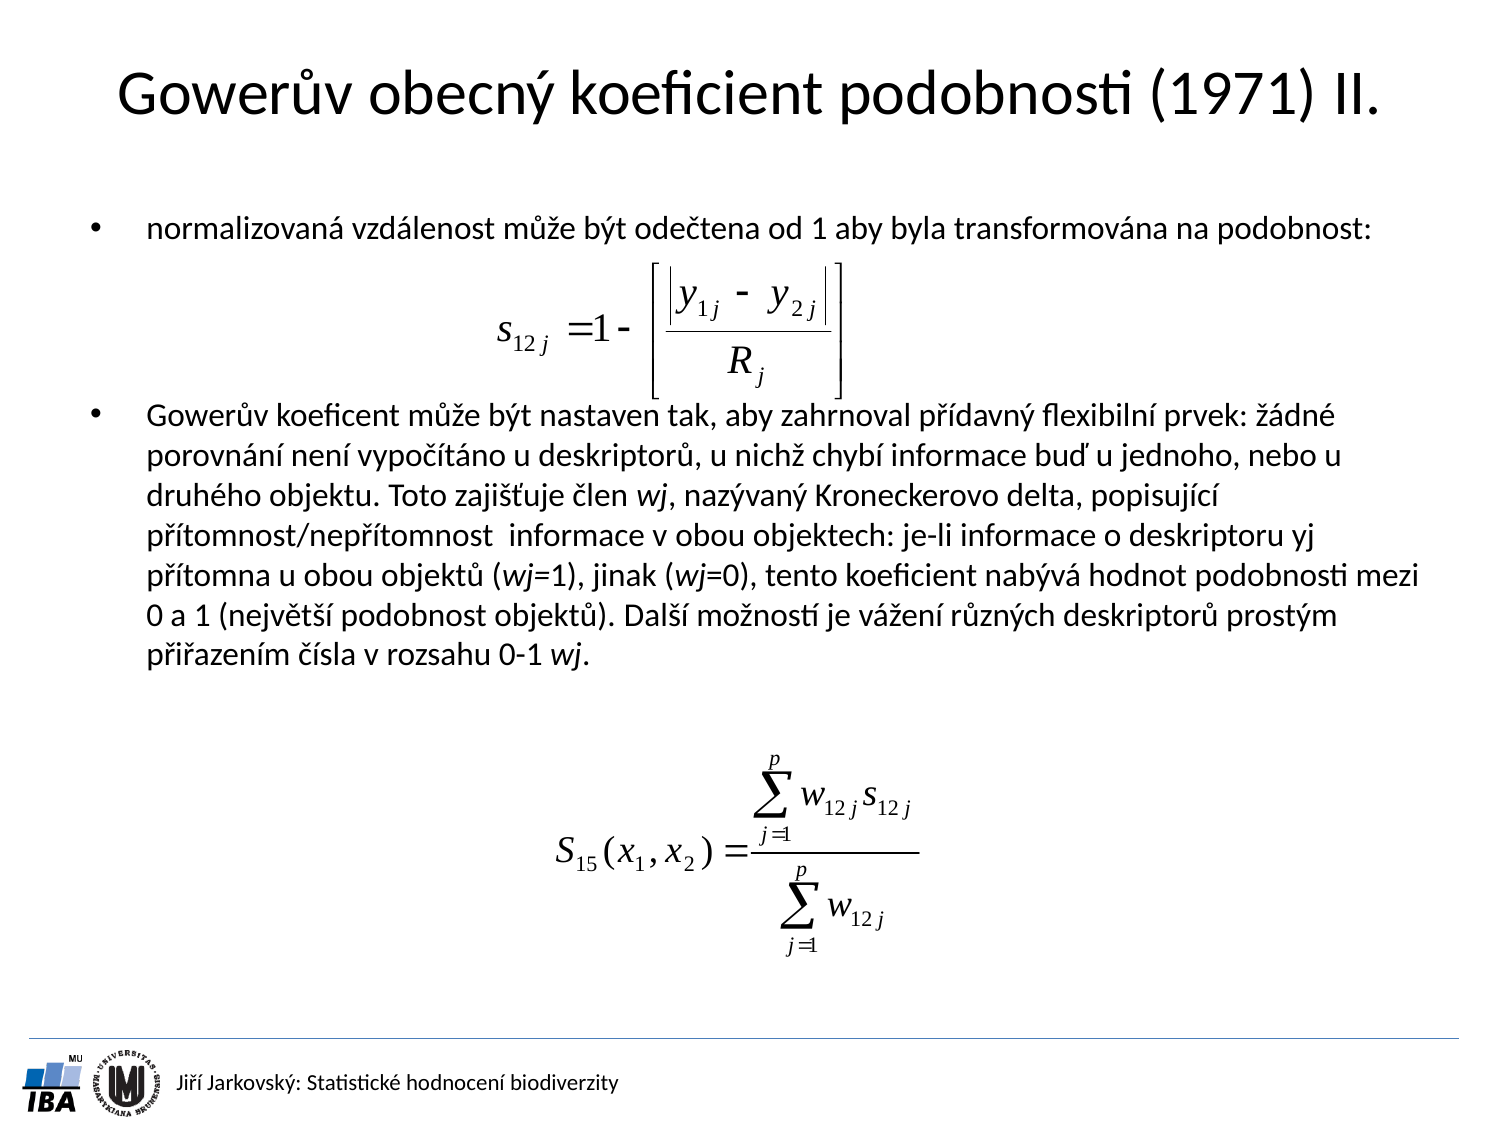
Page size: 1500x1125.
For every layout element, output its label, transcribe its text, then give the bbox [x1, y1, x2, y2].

list normalizovaná vzdálenost může být odečtena od 1 aby byla transformována na podobnost: Gowerův koeficent může být nastaven tak, aby zahrnoval přídavný flexibilní prvek: žádné porovnání není vypočítáno u deskriptorů, u nichž chybí informace buď u jednoho, nebo u druhého objektu. Toto zajišťuje člen wj, nazývaný Kroneckerovo delta, popisující přítomnost/nepřítomnost informace v obou objektech: je-li informace o deskriptoru yj přítomna u obou objektů (wj=1), jinak (wj=0), tento koeficient nabývá hodnot podobnosti mezi 0 a 1 (největší podobnost objektů). Další možností je vážení různých deskriptorů prostým přiřazením čísla v rozsahu 0-1 wj. [75, 199, 1459, 487]
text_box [489, 253, 857, 410]
picture [22, 1055, 82, 1112]
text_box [548, 739, 928, 967]
picture [93, 1050, 160, 1117]
list normalizovaná vzdálenost může být odečtena od 1 aby byla transformována na podobnost: Gowerův koeficent může být nastaven tak, aby zahrnoval přídavný flexibilní prvek: žádné porovnání není vypočítáno u deskriptorů, u nichž chybí informace buď u jednoho, nebo u druhého objektu. Toto zajišťuje člen wj, nazývaný Kroneckerovo delta, popisující přítomnost/nepřítomnost informace v obou objektech: je-li informace o deskriptoru yj přítomna u obou objektů (wj=1), jinak (wj=0), tento koeficient nabývá hodnot podobnosti mezi 0 a 1 (největší podobnost objektů). Další možností je vážení různých deskriptorů prostým přiřazením čísla v rozsahu 0-1 wj. [75, 488, 1459, 514]
list normalizovaná vzdálenost může být odečtena od 1 aby byla transformována na podobnost: Gowerův koeficent může být nastaven tak, aby zahrnoval přídavný flexibilní prvek: žádné porovnání není vypočítáno u deskriptorů, u nichž chybí informace buď u jednoho, nebo u druhého objektu. Toto zajišťuje člen wj, nazývaný Kroneckerovo delta, popisující přítomnost/nepřítomnost informace v obou objektech: je-li informace o deskriptoru yj přítomna u obou objektů (wj=1), jinak (wj=0), tento koeficient nabývá hodnot podobnosti mezi 0 a 1 (největší podobnost objektů). Další možností je vážení různých deskriptorů prostým přiřazením čísla v rozsahu 0-1 wj. [75, 515, 1459, 942]
title Gowerův obecný koeficient podobnosti (1971) II. [75, 42, 1425, 135]
